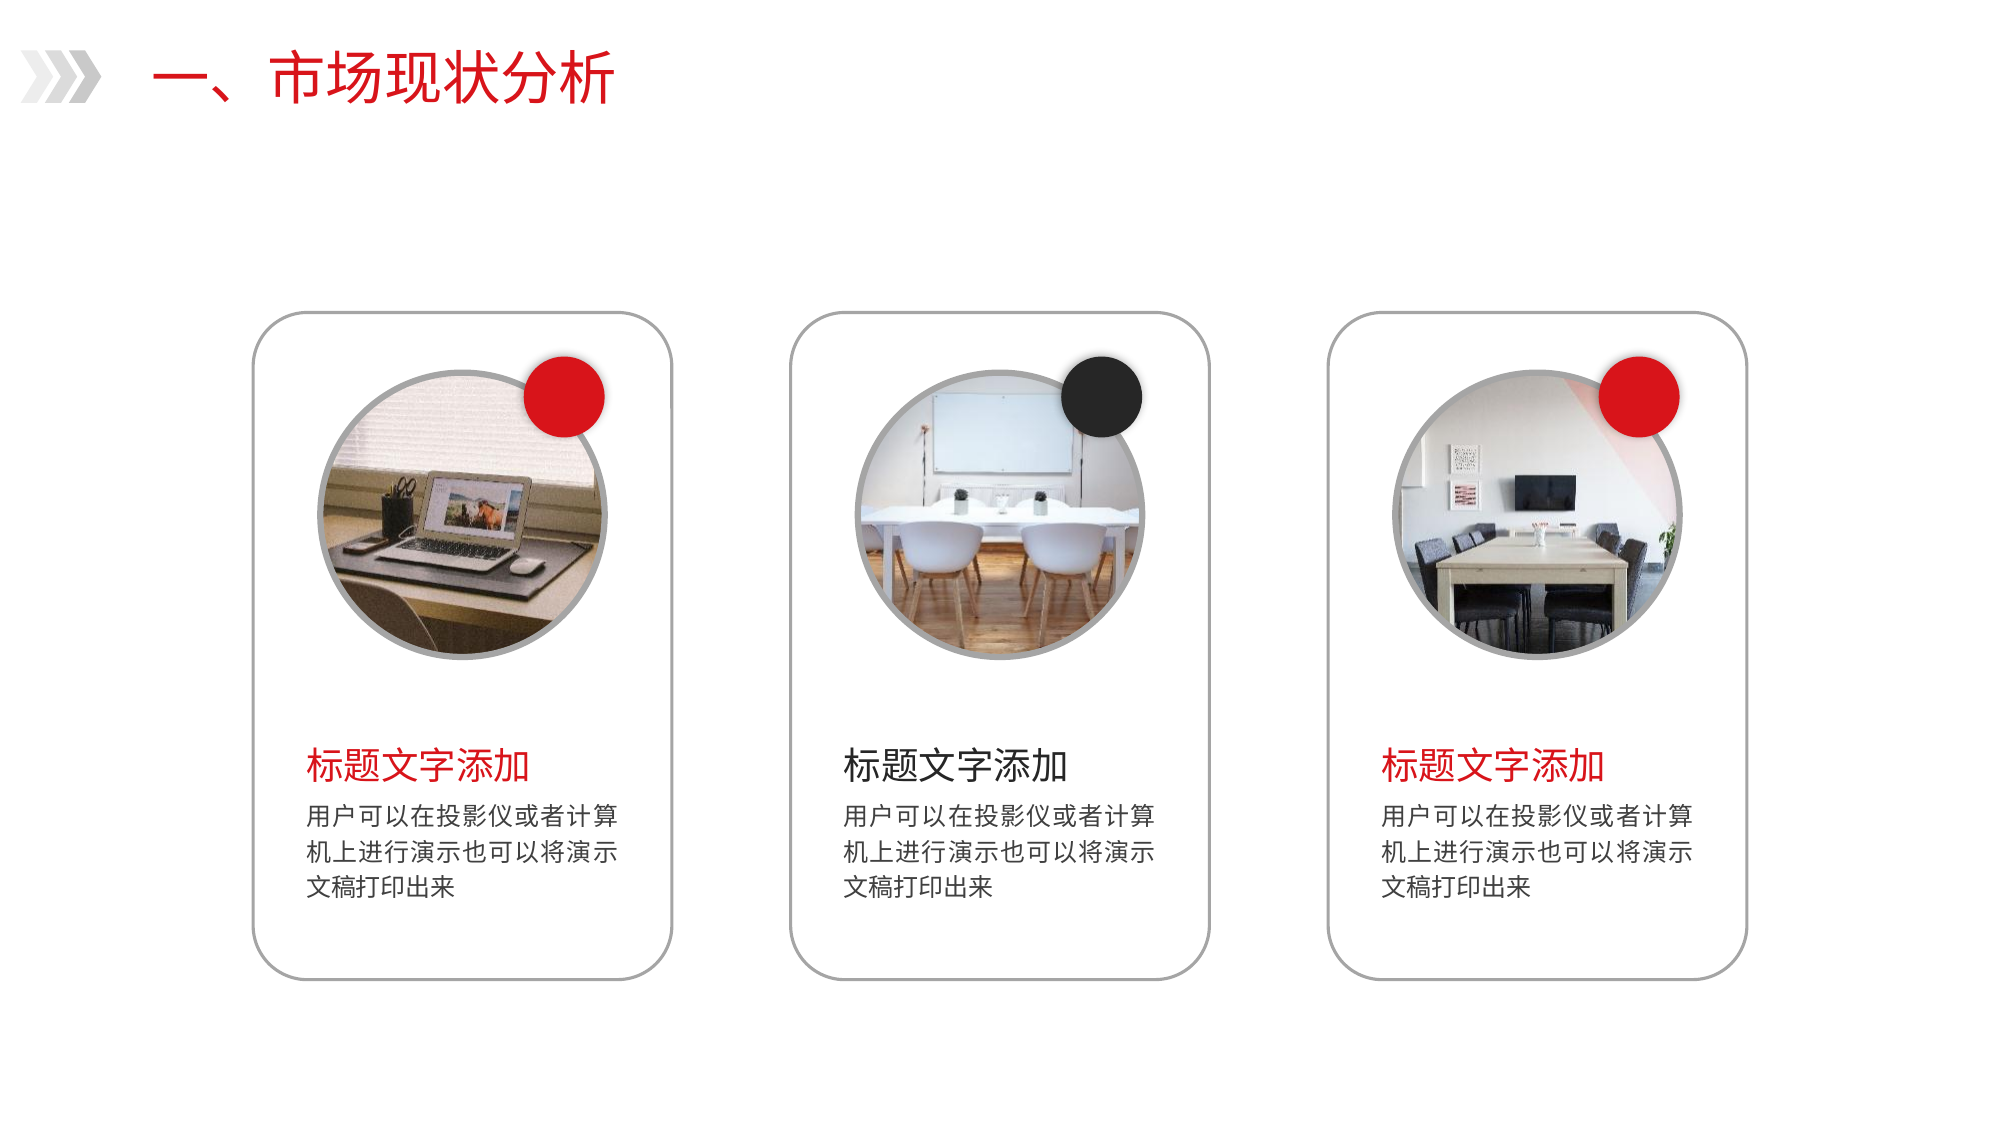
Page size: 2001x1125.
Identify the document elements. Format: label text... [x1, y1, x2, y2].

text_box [20, 50, 102, 103]
picture [1395, 372, 1680, 657]
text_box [828, 725, 1171, 911]
picture [857, 372, 1143, 657]
text_box [531, 355, 598, 372]
text_box [1327, 311, 1748, 981]
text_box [1366, 725, 1709, 911]
text_box 一、市场现状分析 [136, 33, 633, 119]
text_box [789, 311, 1211, 981]
text_box [1068, 355, 1135, 372]
text_box [252, 311, 673, 981]
text_box [1606, 355, 1673, 372]
picture [320, 372, 605, 657]
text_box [291, 725, 634, 911]
